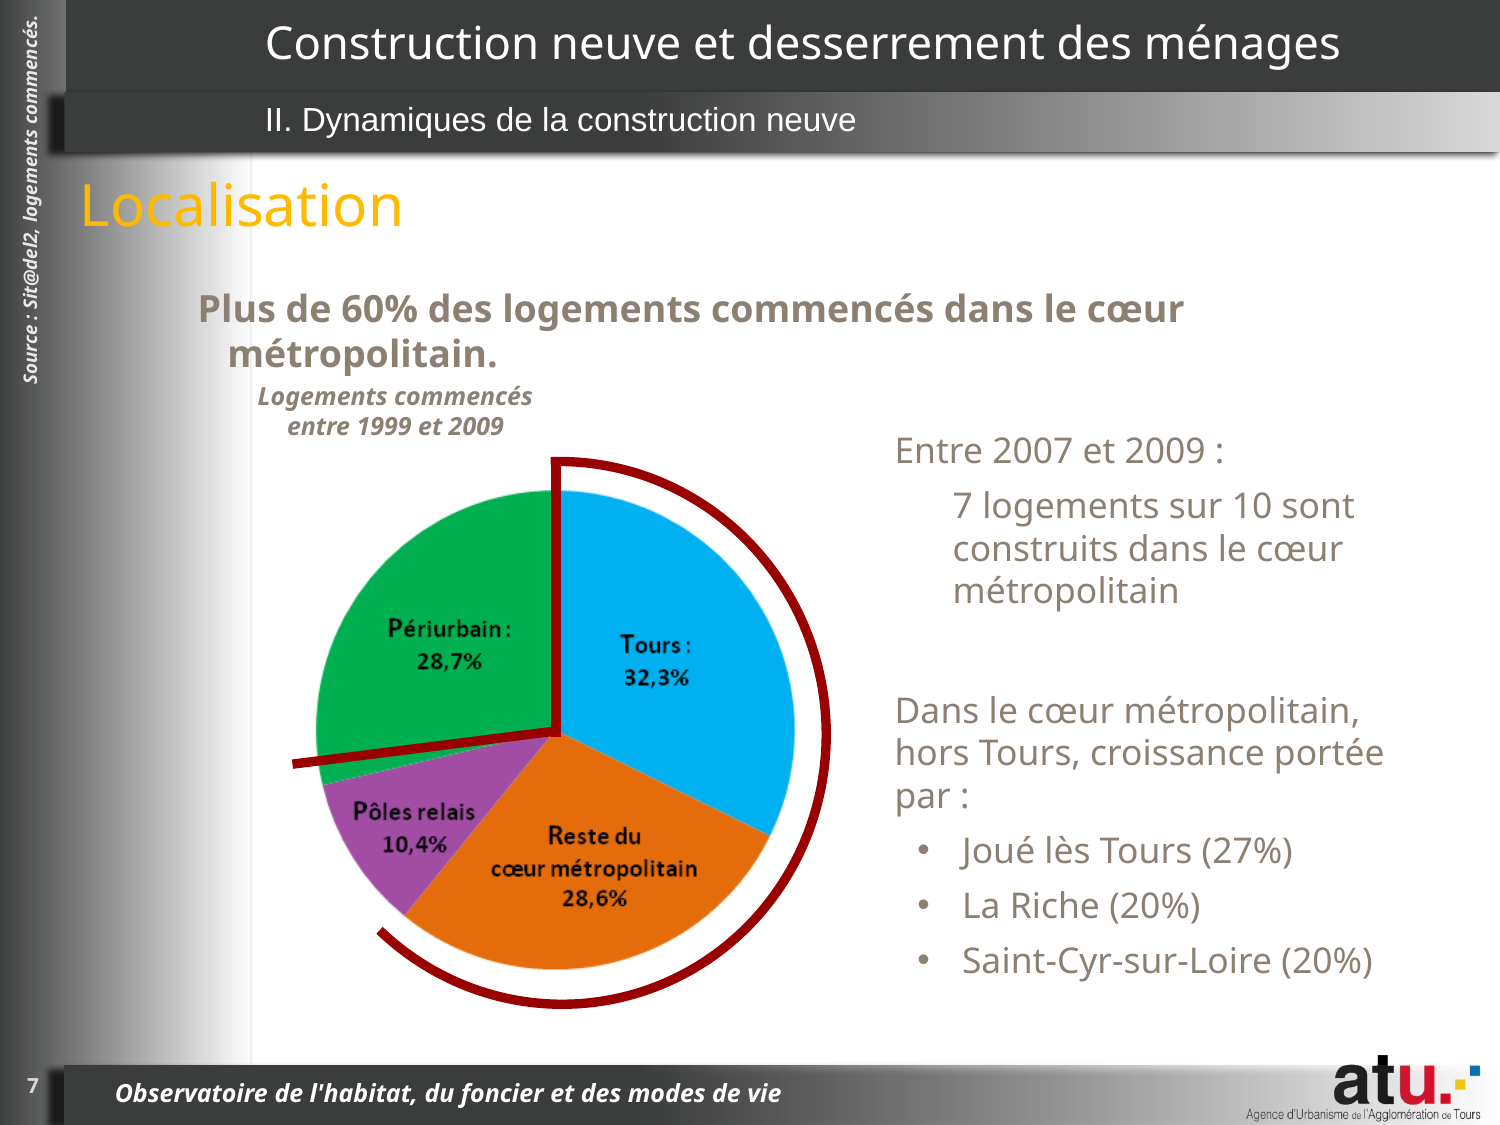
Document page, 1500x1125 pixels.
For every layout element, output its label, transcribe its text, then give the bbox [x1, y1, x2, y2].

text_box Logements commencés entre 1999 et 2009 [218, 383, 573, 449]
text_box Plus de 60% des logements commencés dans le cœur métropolitain. [183, 277, 1477, 383]
text_box 7 [0, 1065, 67, 1125]
text_box Localisation [64, 160, 591, 246]
text_box Dans le cœur métropolitain, hors Tours, croissance portée par : Joué lès Tours (27%) La Riche (20%) Saint-Cyr-sur-Loire (20%) [879, 680, 1447, 988]
text_box Entre 2007 et 2009 : 7 logements sur 10 sont construits dans le cœur métropolitain [879, 420, 1412, 619]
text_box [482, 994, 642, 1007]
picture [294, 470, 820, 980]
text_box [823, 680, 829, 789]
text_box [557, 459, 626, 468]
slide_number Source : Sit@del2, logements commencés. [14, 0, 45, 500]
text_box Observatoire de l'habitat, du foncier et des modes de vie [76, 1070, 821, 1114]
subtitle II. Dynamiques de la construction neuve [249, 90, 1247, 150]
picture [1246, 1042, 1500, 1124]
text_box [379, 730, 556, 931]
title Construction neuve et desserrement des ménages [249, 0, 1447, 83]
